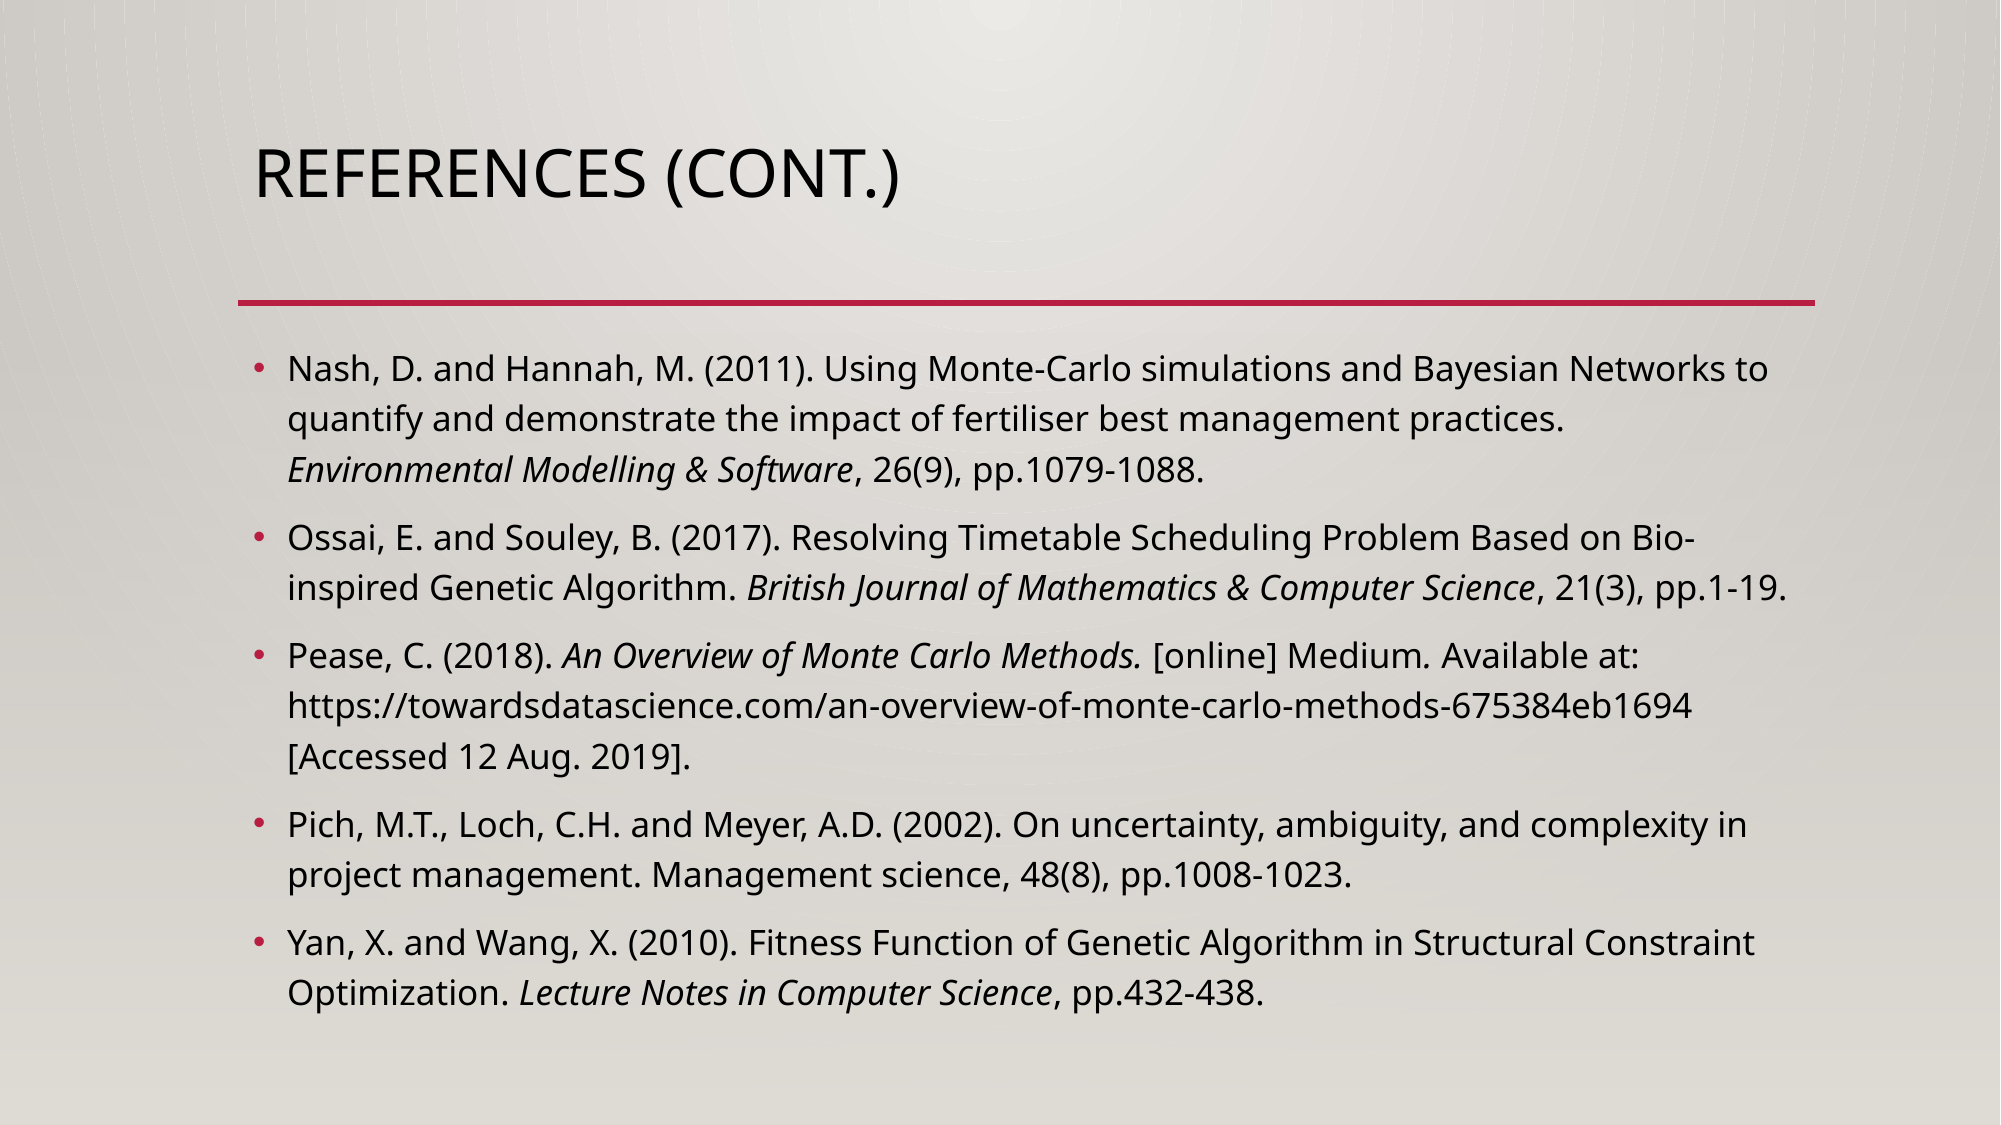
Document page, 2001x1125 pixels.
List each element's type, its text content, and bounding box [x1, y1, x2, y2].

list Nash, D. and Hannah, M. (2011). Using Monte-Carlo simulations and Bayesian Networks to quantify and demonstrate the impact of fertiliser best management practices. Environmental Modelling & Software, 26(9), pp.1079-1088. Ossai, E. and Souley, B. (2017). Resolving Timetable Scheduling Problem Based on Bio-inspired Genetic Algorithm. British Journal of Mathematics & Computer Science, 21(3), pp.1-19. Pease, C. (2018). An Overview of Monte Carlo Methods. [online] Medium. Available at: https://towardsdatascience.com/an-overview-of-monte-carlo-methods-675384eb1694 [Accessed 12 Aug. 2019]. Pich, M.T., Loch, C.H. and Meyer, A.D. (2002). On uncertainty, ambiguity, and complexity in project management. Management science, 48(8), pp.1008-1023. Yan, X. and Wang, X. (2010). Fitness Function of Genetic Algorithm in Structural Constraint Optimization. Lecture Notes in Computer Science, pp.432-438. [238, 330, 1814, 1032]
title REFERENCES (CONT.) [238, 131, 1814, 305]
